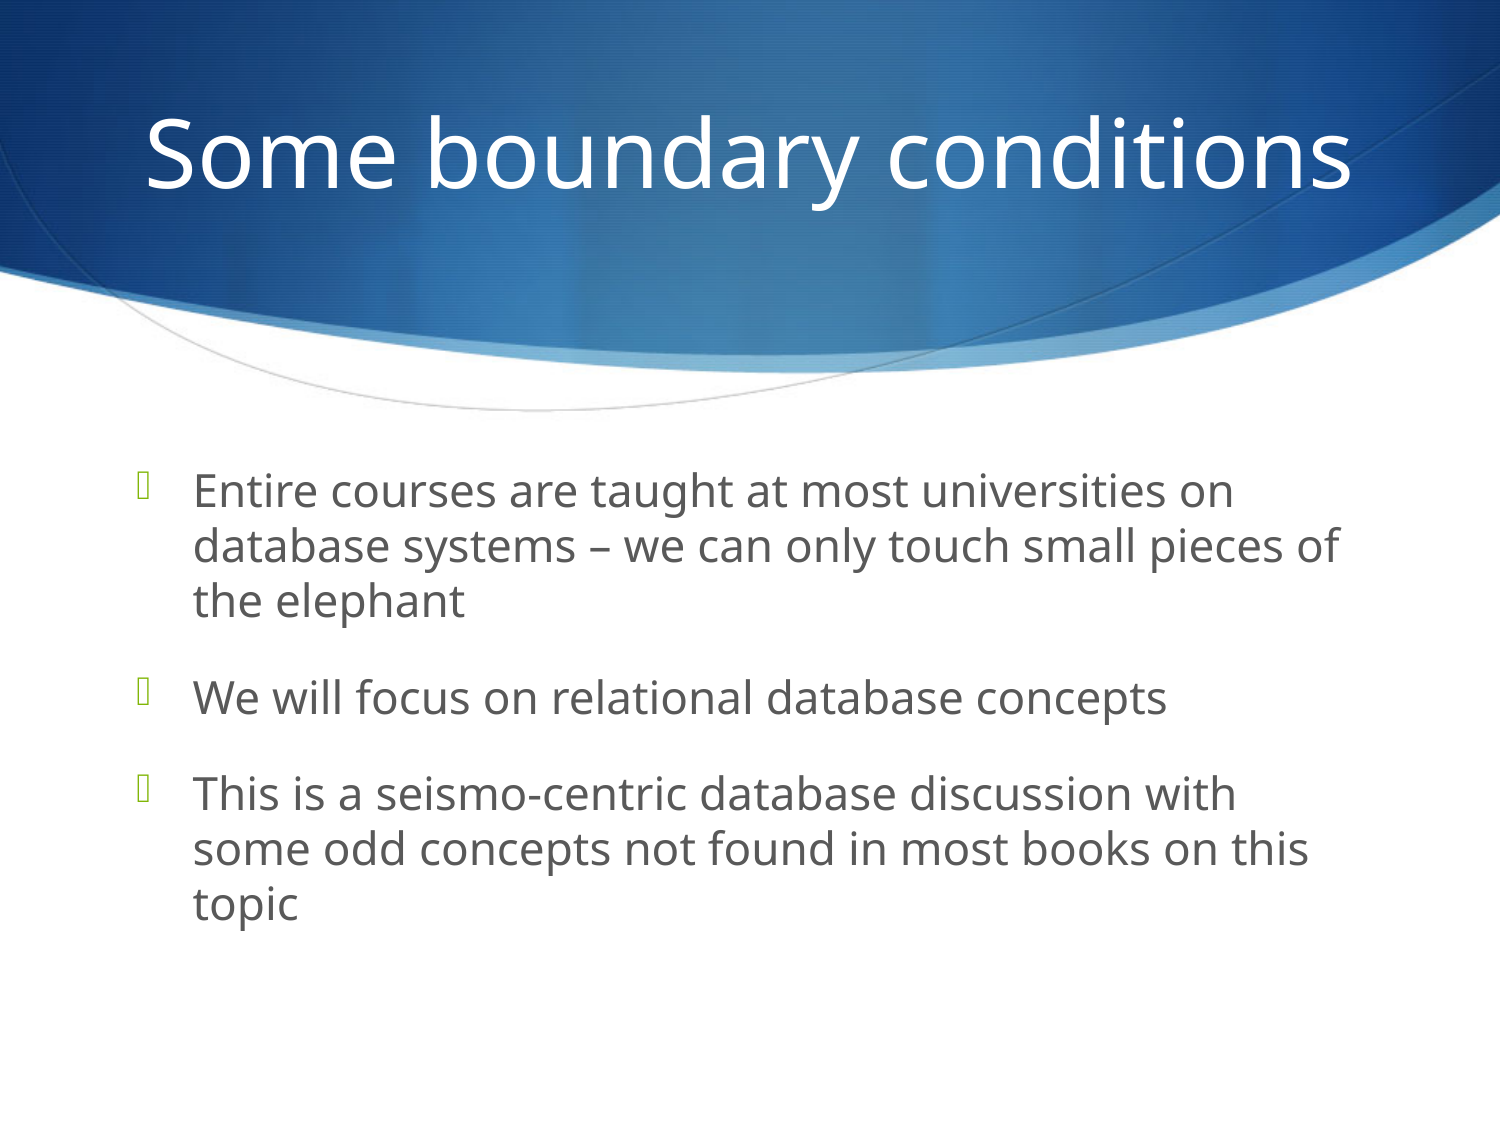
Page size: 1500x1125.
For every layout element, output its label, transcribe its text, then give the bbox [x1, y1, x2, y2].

title Some boundary conditions [75, 56, 1425, 245]
picture [0, 0, 1500, 1125]
list Entire courses are taught at most universities on database systems – we can only touch small pieces of the elephant We will focus on relational database concepts This is a seismo-centric database discussion with some odd concepts not found in most books on this topic [121, 454, 1379, 991]
